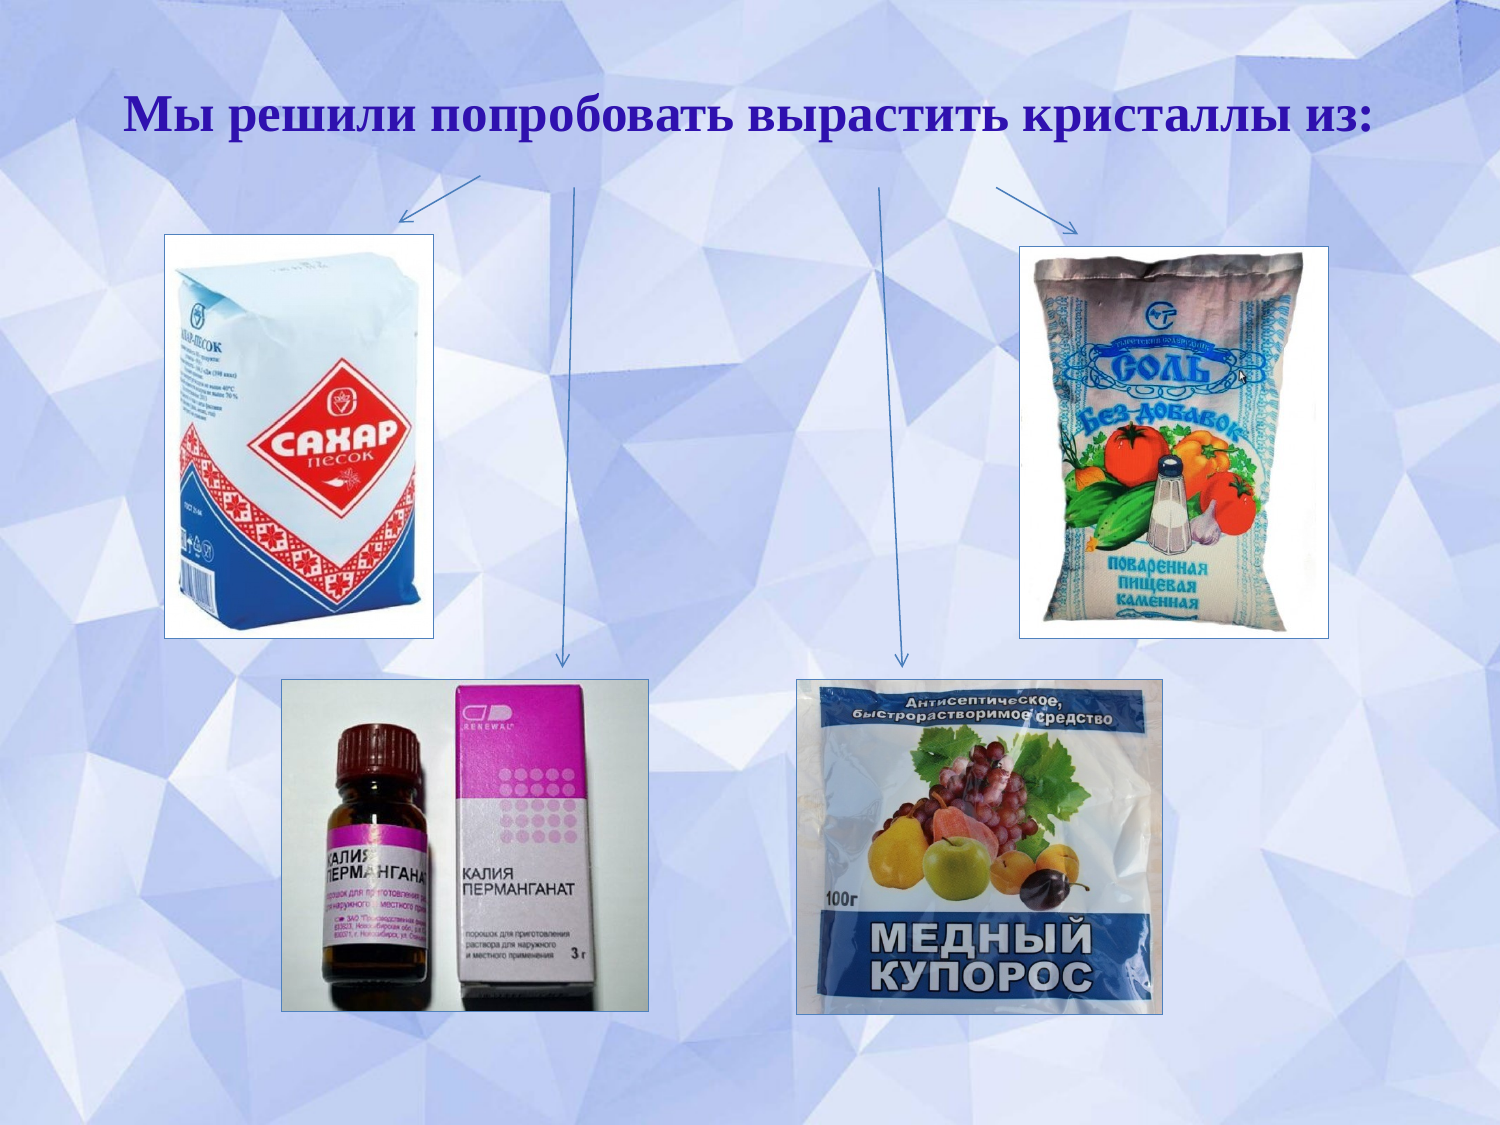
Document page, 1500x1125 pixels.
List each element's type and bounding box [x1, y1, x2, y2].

text_box [398, 175, 481, 223]
picture [0, 0, 1500, 1125]
text_box [650, 415, 1131, 440]
text_box [327, 421, 644, 434]
text_box [995, 187, 1079, 235]
